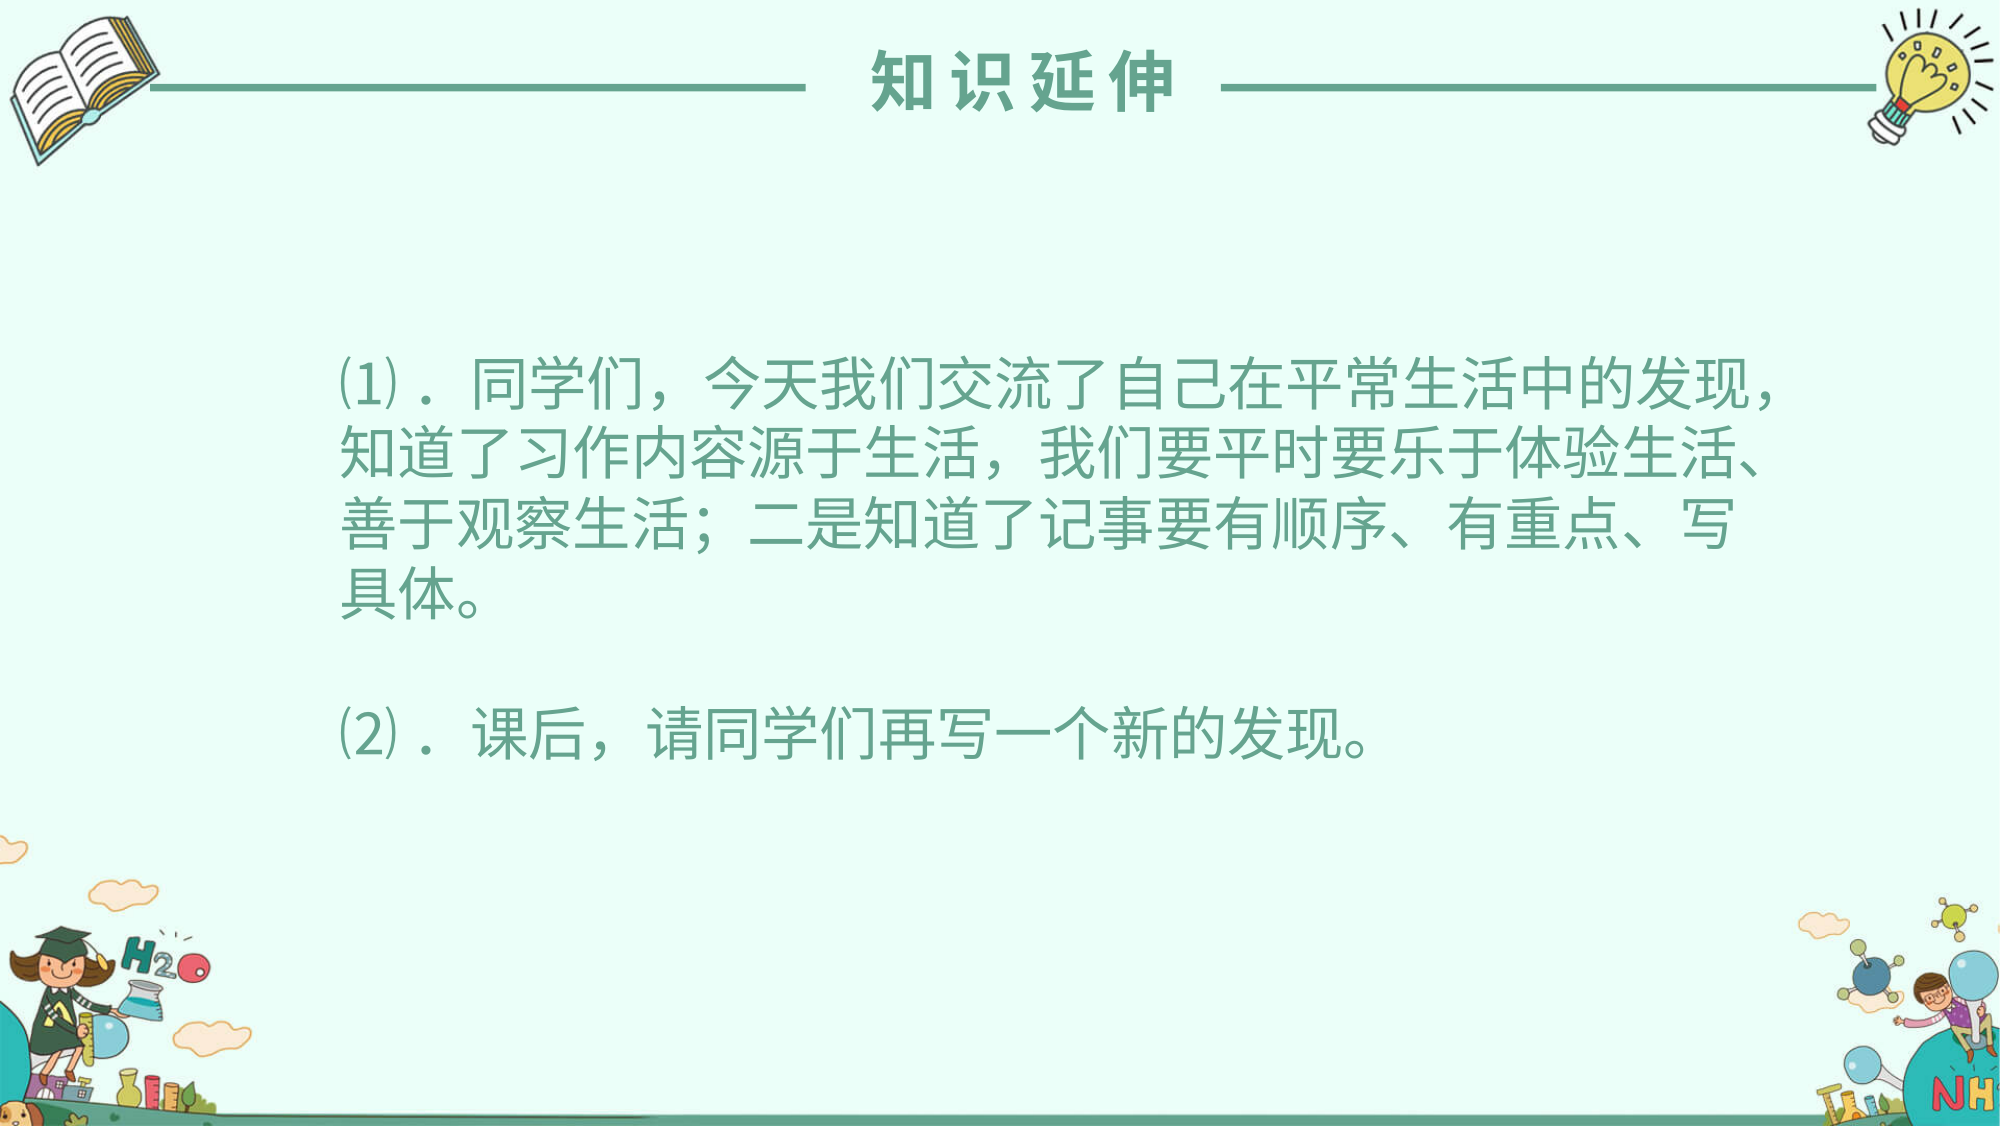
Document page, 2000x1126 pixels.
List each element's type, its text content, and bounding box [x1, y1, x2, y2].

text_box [149, 38, 1877, 121]
picture [0, 0, 2000, 1126]
text_box ⑴．同学们，今天我们交流了自己在平常生活中的发现，知道了习作内容源于生活，我们要平时要乐于体验生活、善于观察生活；二是知道了记事要有顺序、有重点、写具体。 ⑵．课后，请同学们再写一个新的发现。 [325, 199, 1772, 774]
